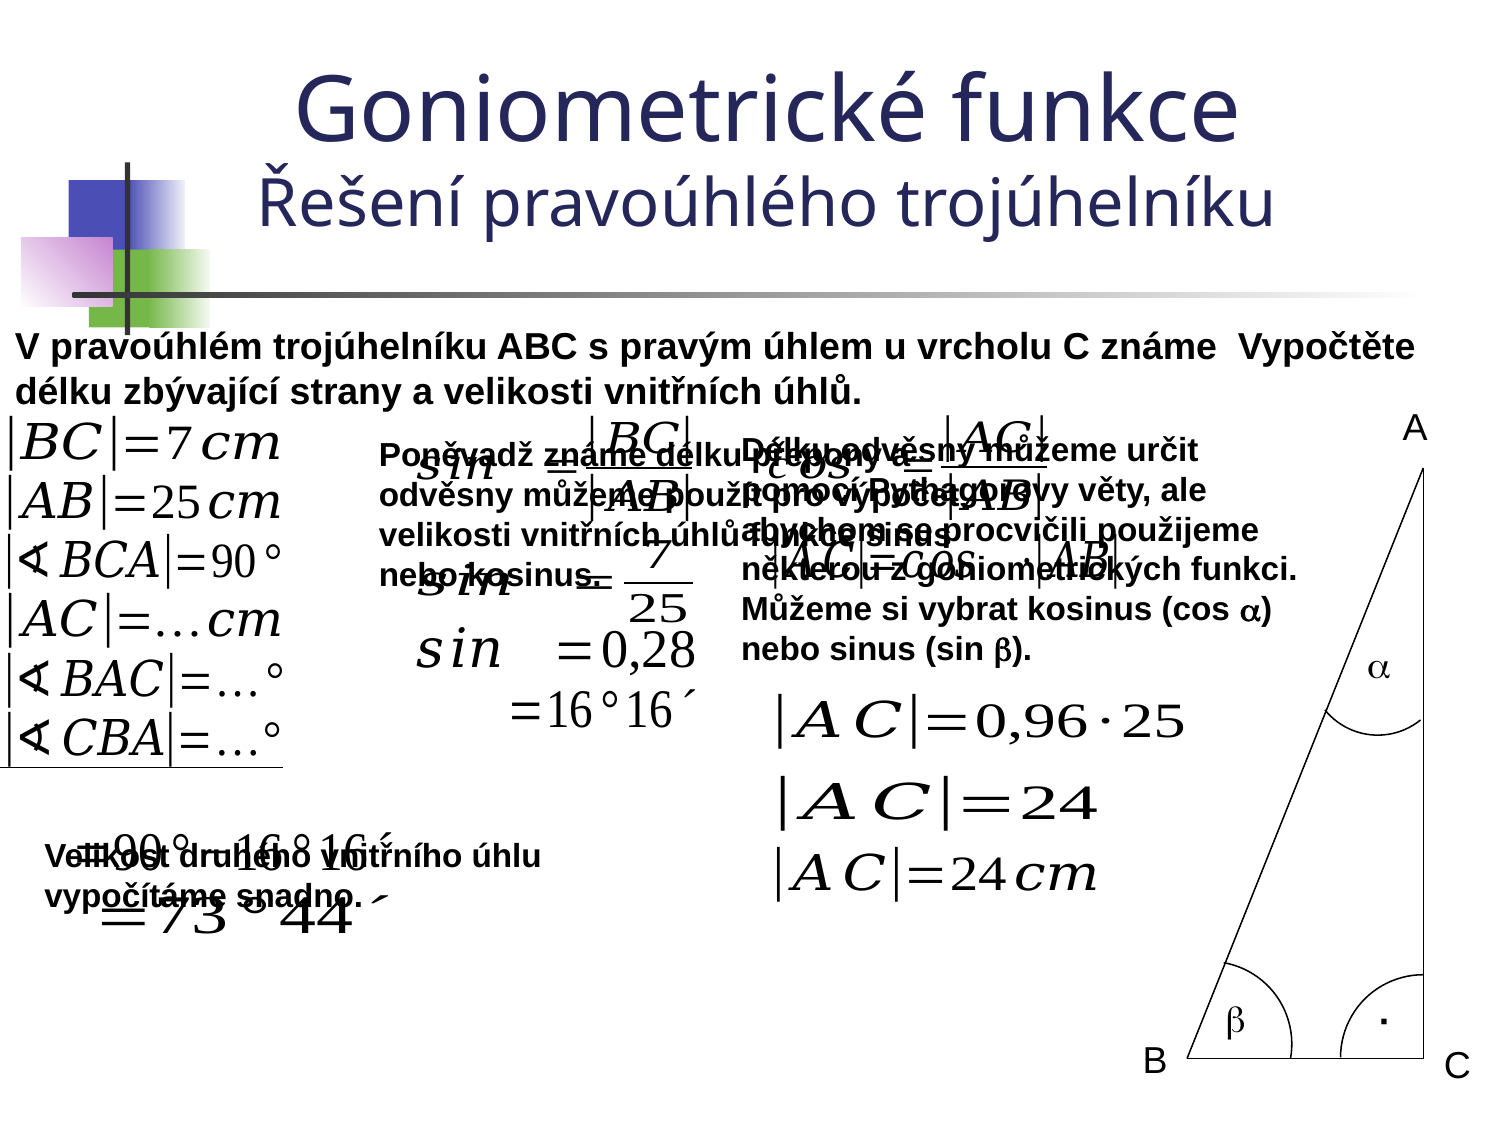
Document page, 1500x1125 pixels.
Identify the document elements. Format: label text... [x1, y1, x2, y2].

text_box a [1428, 633, 1435, 694]
text_box C [1429, 1033, 1500, 1094]
text_box Velikost druhého vnitřního úhlu vypočítáme snadno. [29, 827, 644, 922]
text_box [1186, 467, 1424, 1059]
text_box Poněvadž známe délku přepony a odvěsny můžeme použít pro výpočet velikosti vnitřních úhlů funkce sinus nebo kosinus. [364, 425, 726, 601]
text_box A [1387, 395, 1459, 456]
text_box Délku odvěsny můžeme určit pomocí Pythagorovy věty, ale abychom se procvičili použijeme některou z goniometrických funkci. Můžeme si vybrat kosinus (cos ) nebo sinus (sin ). [726, 420, 1341, 675]
text_box B [1127, 1028, 1199, 1088]
text_box Goniometrické funkce Řešení pravoúhlého trojúhelníku [218, 42, 1317, 248]
